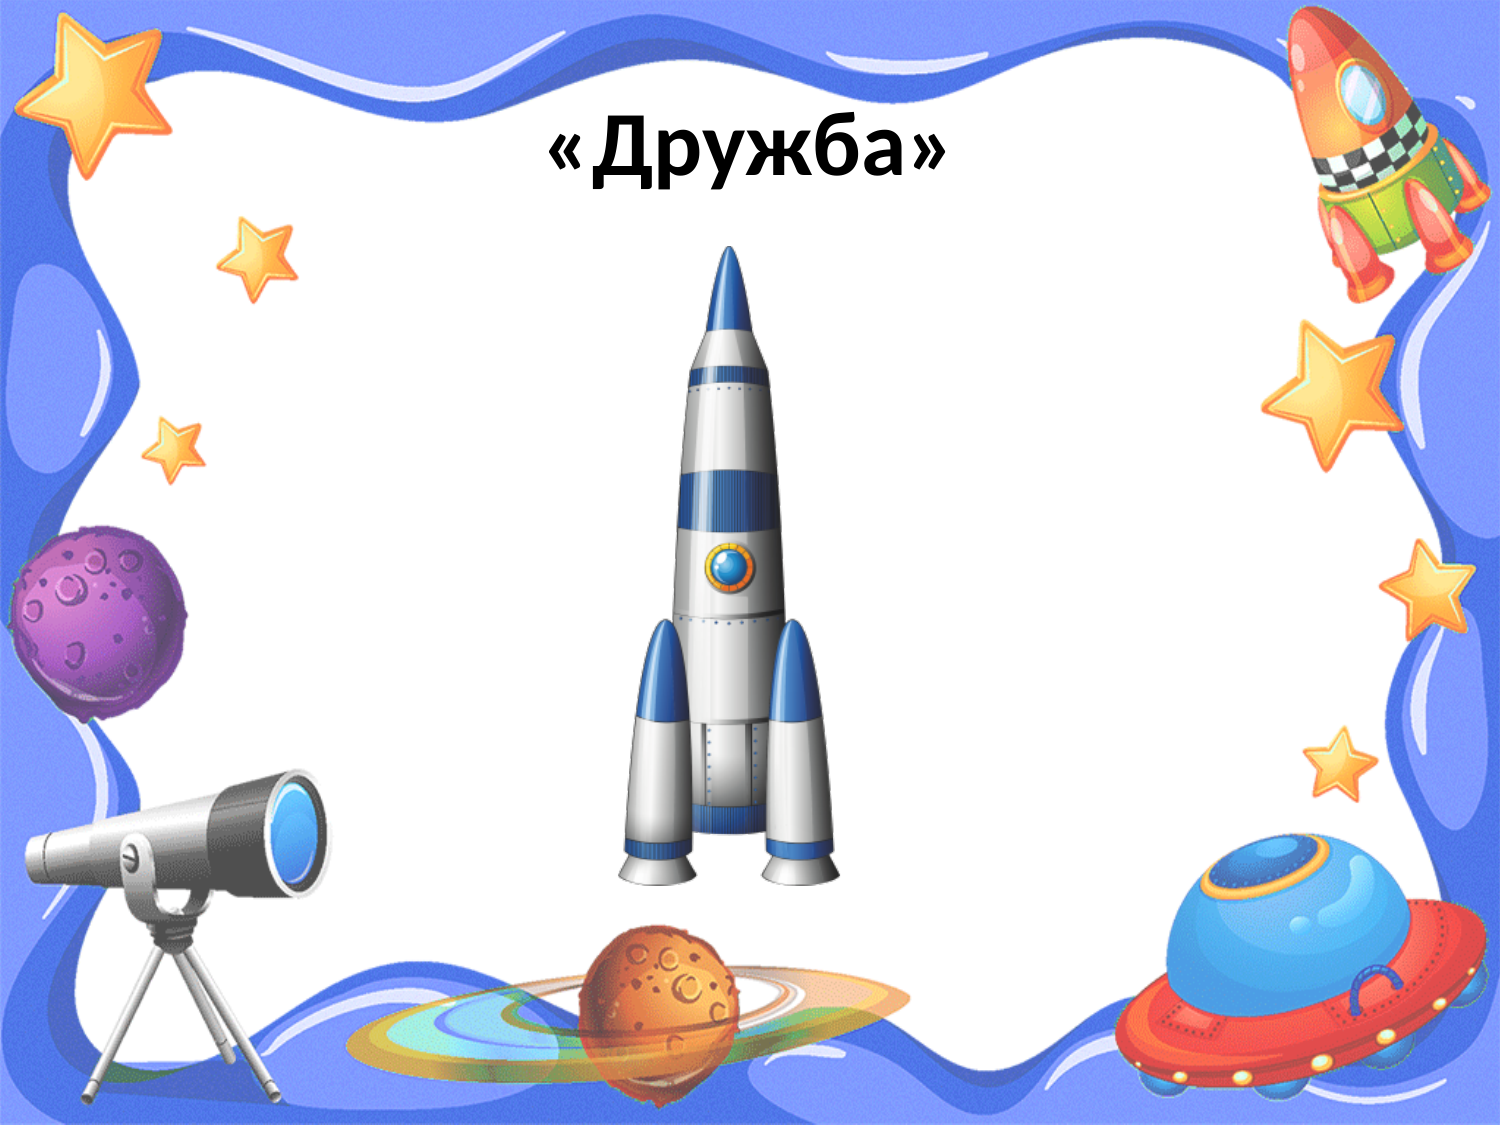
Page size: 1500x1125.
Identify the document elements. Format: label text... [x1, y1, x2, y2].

title «Дружба» [75, 45, 1425, 233]
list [409, 245, 1050, 886]
